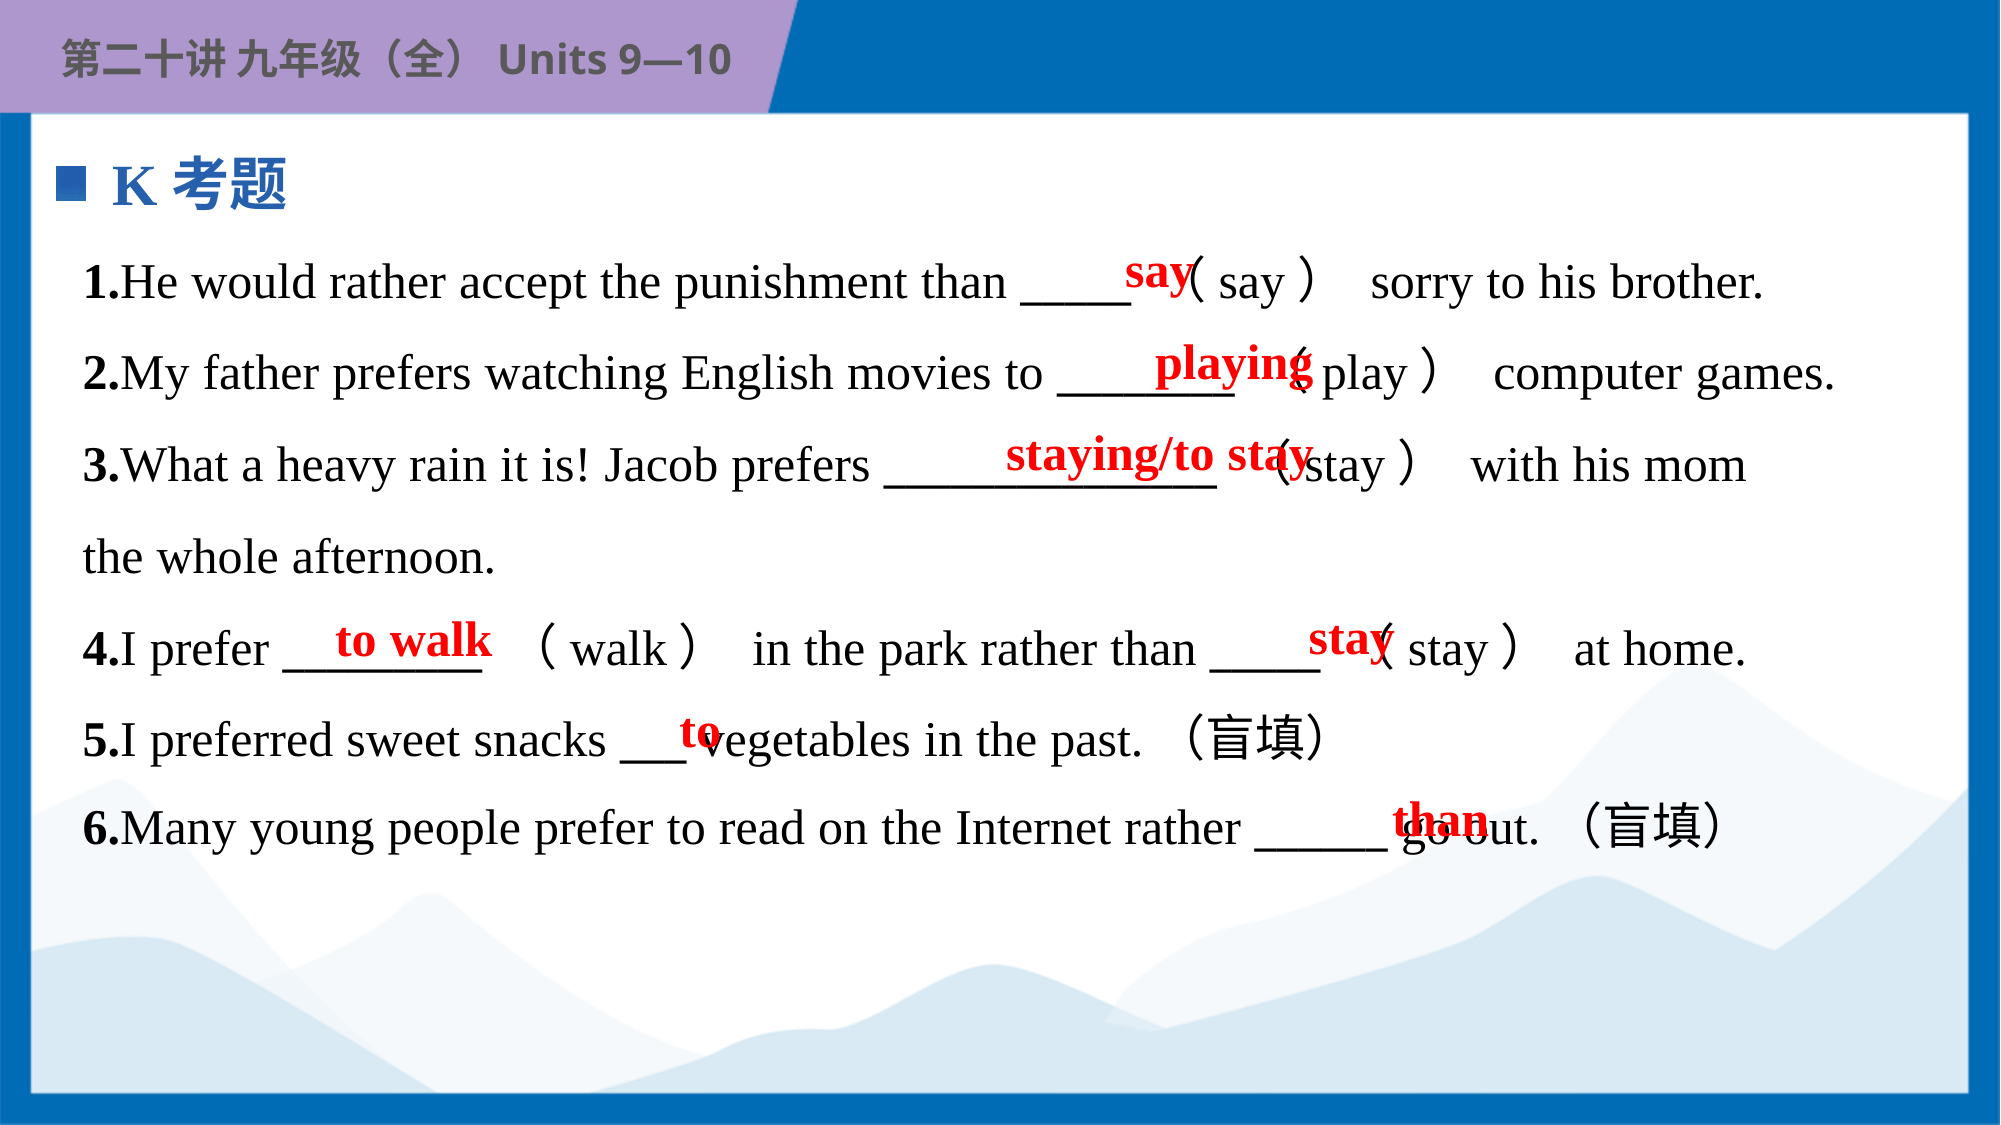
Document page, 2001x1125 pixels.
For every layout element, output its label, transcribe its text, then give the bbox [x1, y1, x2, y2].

text_box 1.He would rather accept the punishment than _____ （say） sorry to his brother. 2.My father prefers watching English movies to ________ （play） computer games. 3.What a heavy rain it is! Jacob prefers _______________ （stay） with his mom the whole afternoon. 4.I prefer _________ （walk） in the park rather than _____ （stay） at home. 5.I preferred sweet snacks ___ vegetables in the past.（盲填） 6.Many young people prefer to read on the Internet rather ______ go out.（盲填） [82, 216, 1917, 845]
text_box staying/to stay [982, 393, 1338, 472]
text_box to walk [310, 578, 517, 657]
text_box than [1373, 758, 1508, 837]
text_box playing [1136, 301, 1332, 381]
picture [0, 0, 2000, 1125]
text_box stay [1290, 576, 1413, 656]
text_box to [661, 670, 740, 749]
text_box say [1106, 210, 1213, 289]
text_box K考题 [112, 146, 1917, 216]
